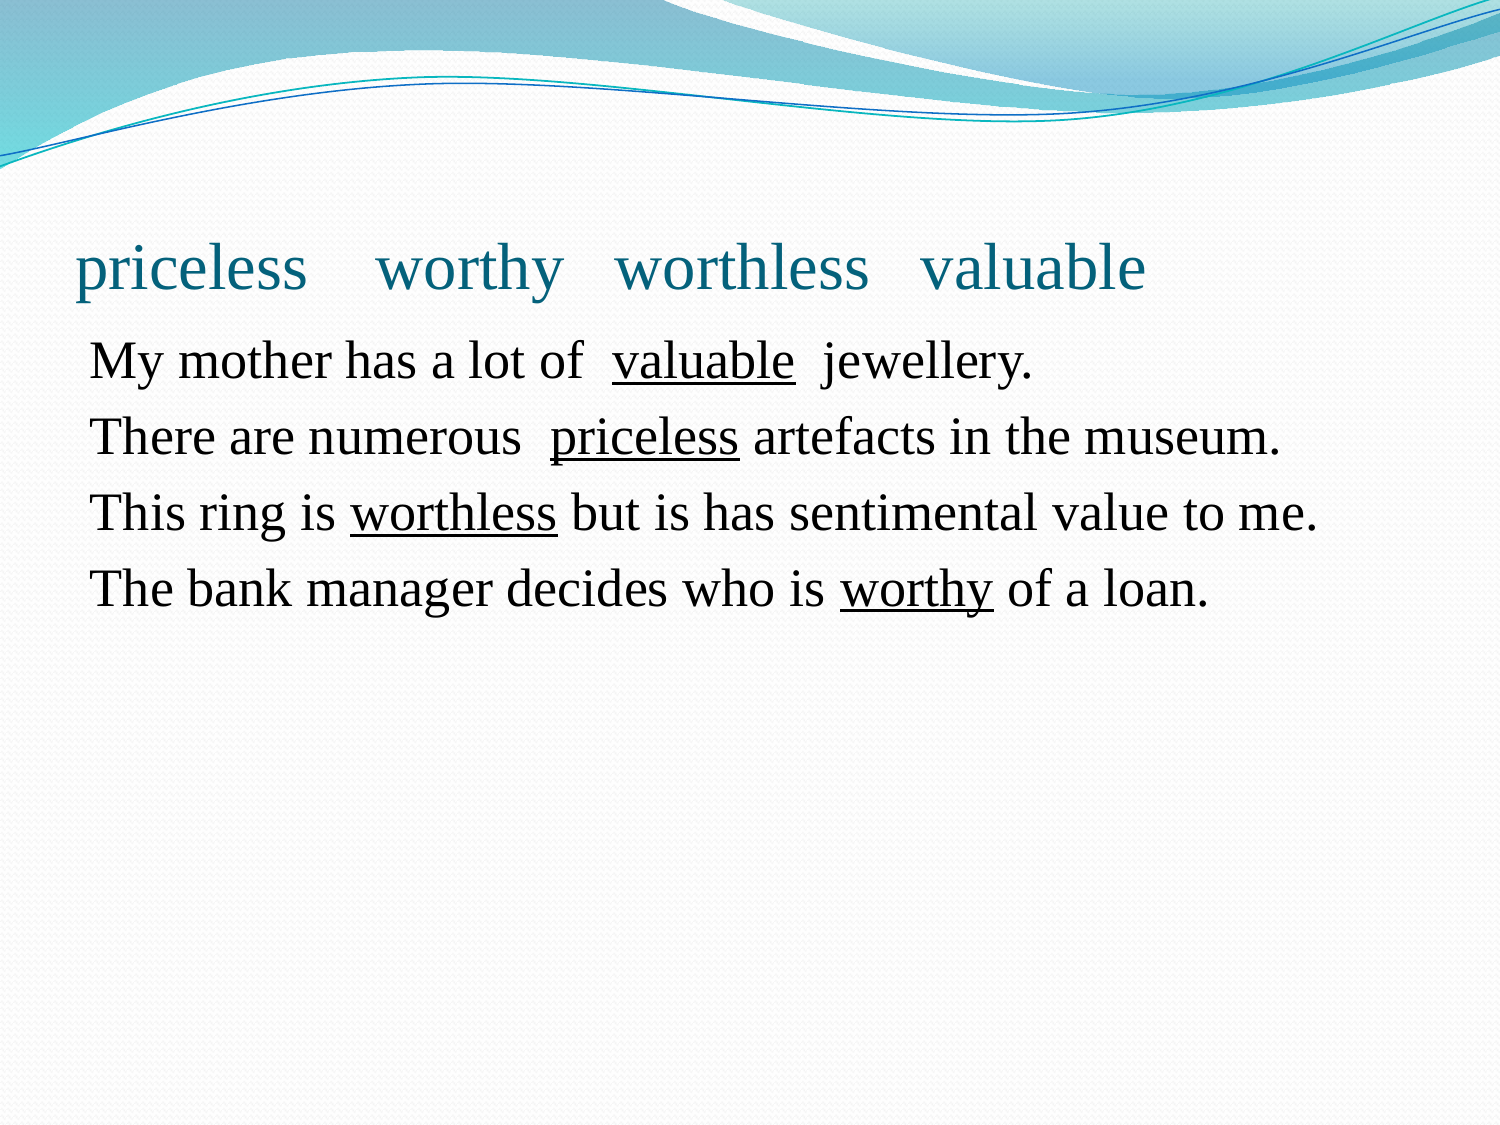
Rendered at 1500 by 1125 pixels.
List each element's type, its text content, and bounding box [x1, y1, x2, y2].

list My mother has a lot of valuable jewellery. There are numerous priceless artefacts in the museum. This ring is worthless but is has sentimental value to me. The bank manager decides who is worthy of a loan. [75, 317, 1425, 1038]
title priceless worthy worthless valuable [75, 115, 1425, 303]
